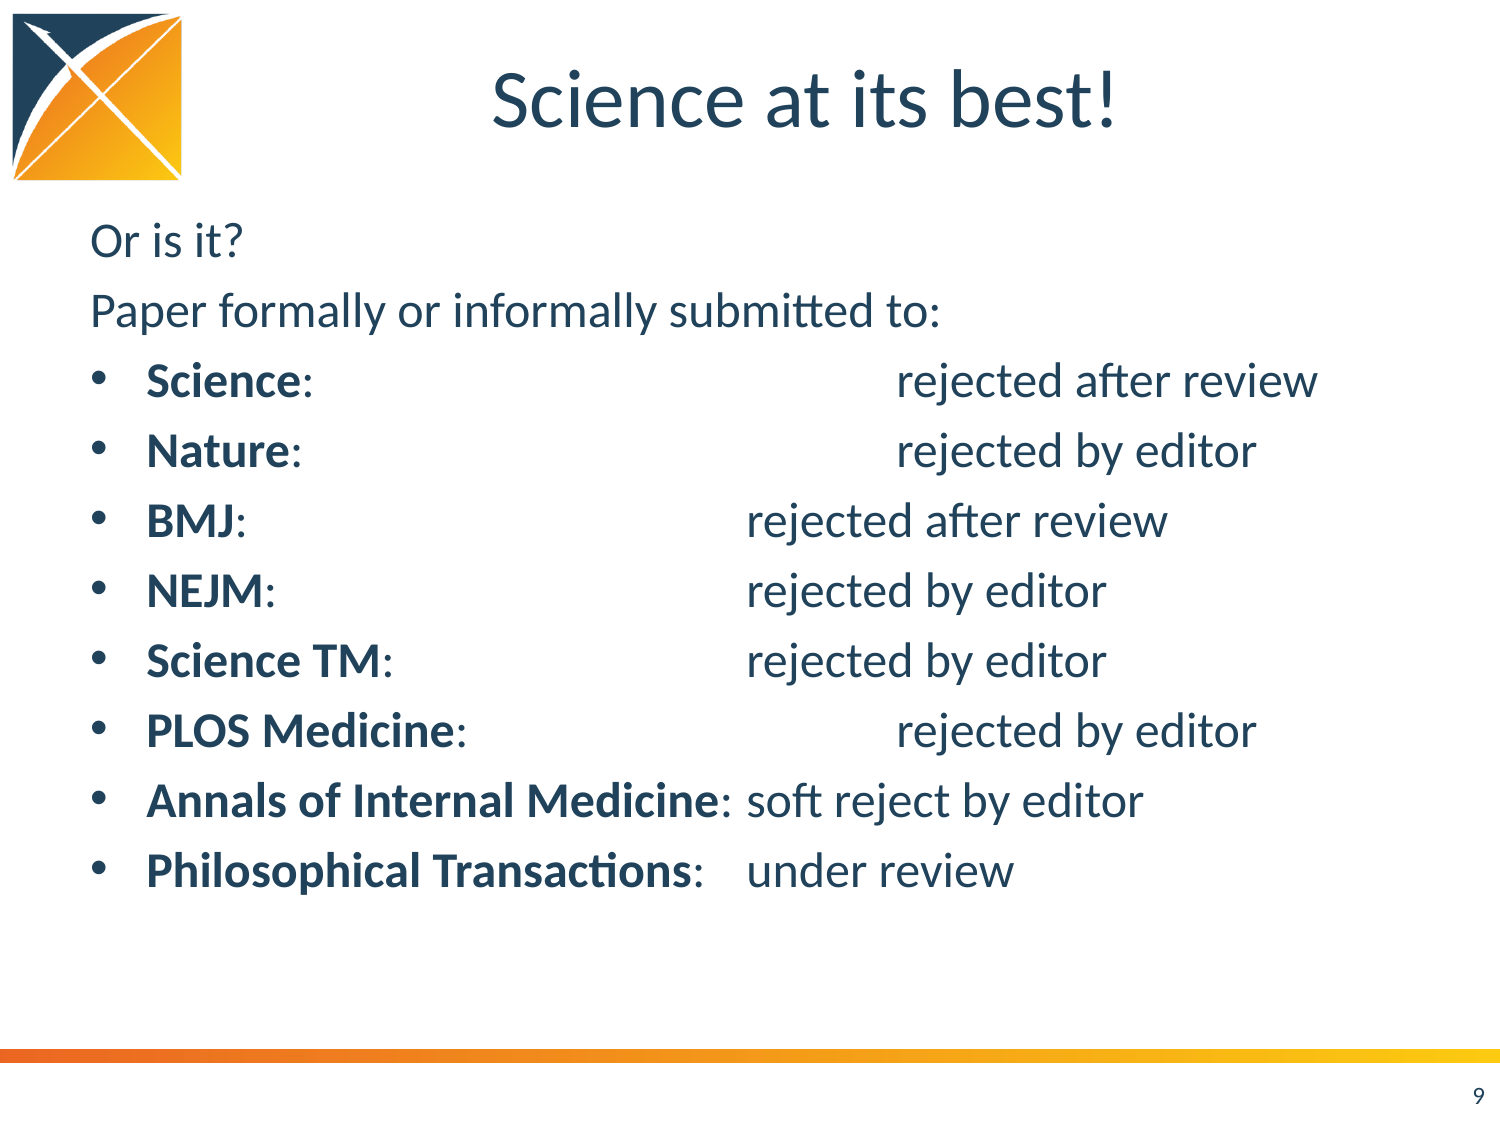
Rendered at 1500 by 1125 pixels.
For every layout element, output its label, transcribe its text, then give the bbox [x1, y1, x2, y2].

slide_number 9 [1149, 1065, 1500, 1125]
picture [0, 0, 206, 200]
list Or is it? Paper formally or informally submitted to: Science: rejected after review Nature: rejected by editor BMJ: rejected after review NEJM: rejected by editor Science TM: rejected by editor PLOS Medicine: rejected by editor Annals of Internal Medicine: soft reject by editor Philosophical Transactions: under review [75, 200, 1425, 1005]
title Science at its best! [187, 24, 1425, 163]
